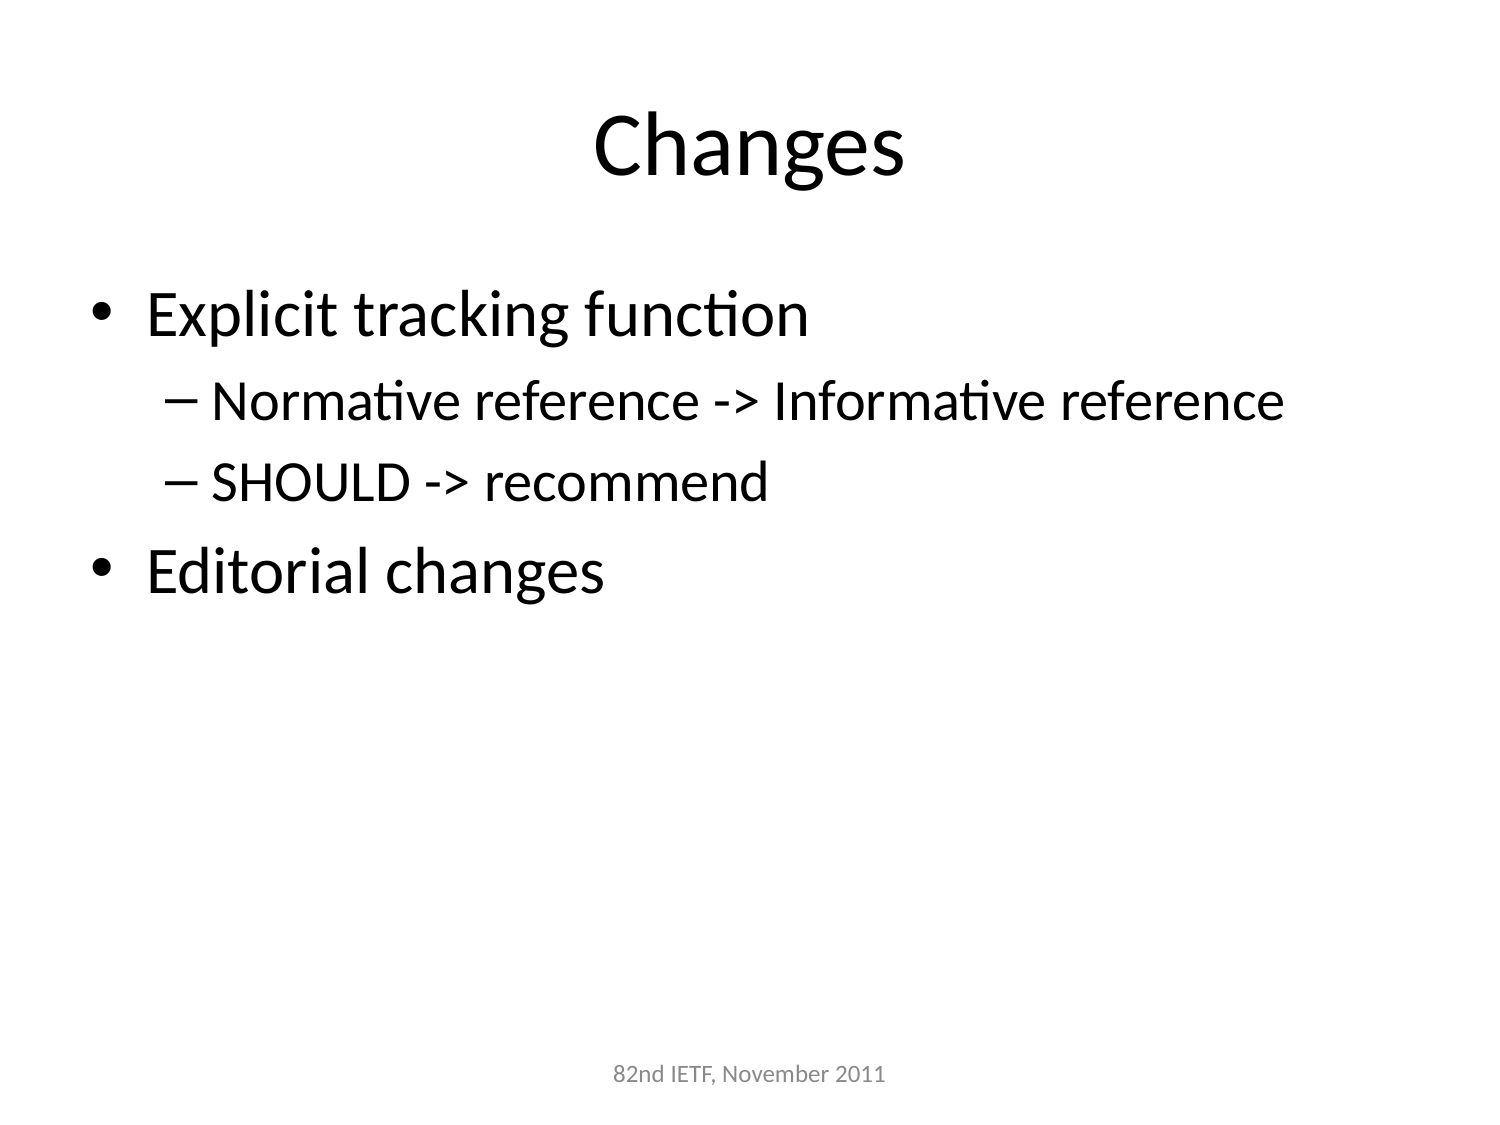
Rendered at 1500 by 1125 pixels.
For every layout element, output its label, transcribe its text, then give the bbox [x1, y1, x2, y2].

title Changes [74, 44, 1426, 233]
list Explicit tracking function Normative reference -> Informative reference SHOULD -> recommend Editorial changes [74, 262, 1426, 1066]
footer 82nd IETF, November 2011 [512, 1042, 988, 1103]
